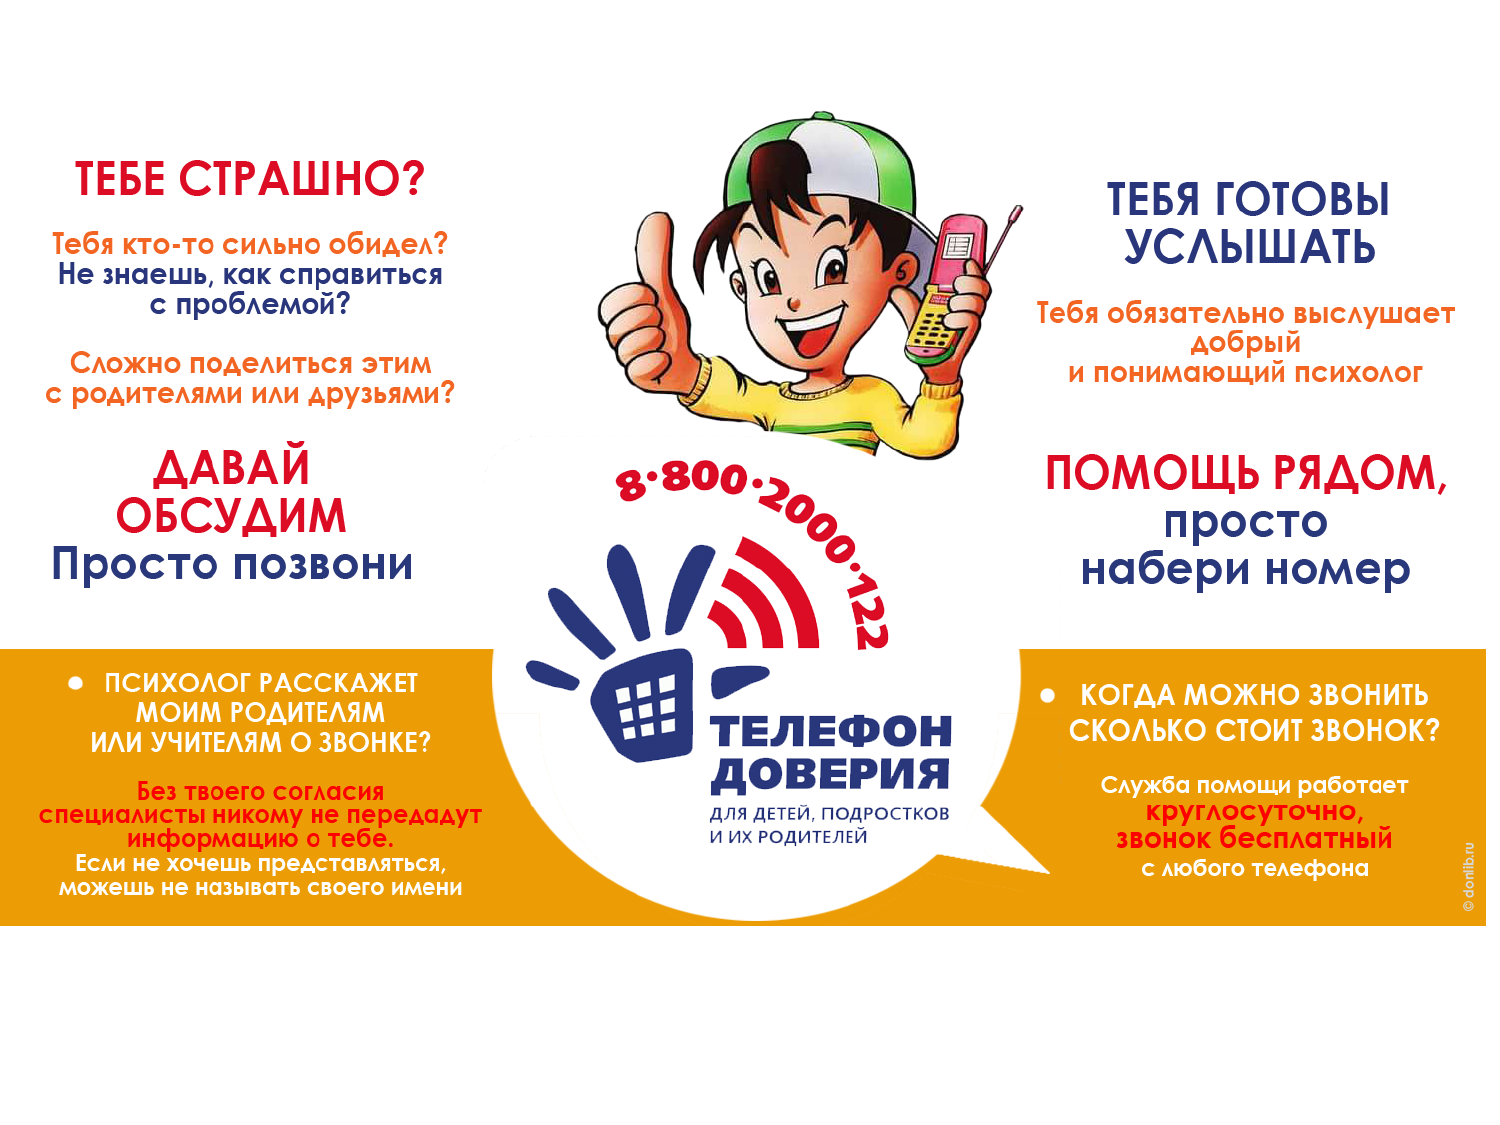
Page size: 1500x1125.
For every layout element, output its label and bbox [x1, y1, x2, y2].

picture [0, 93, 1486, 926]
